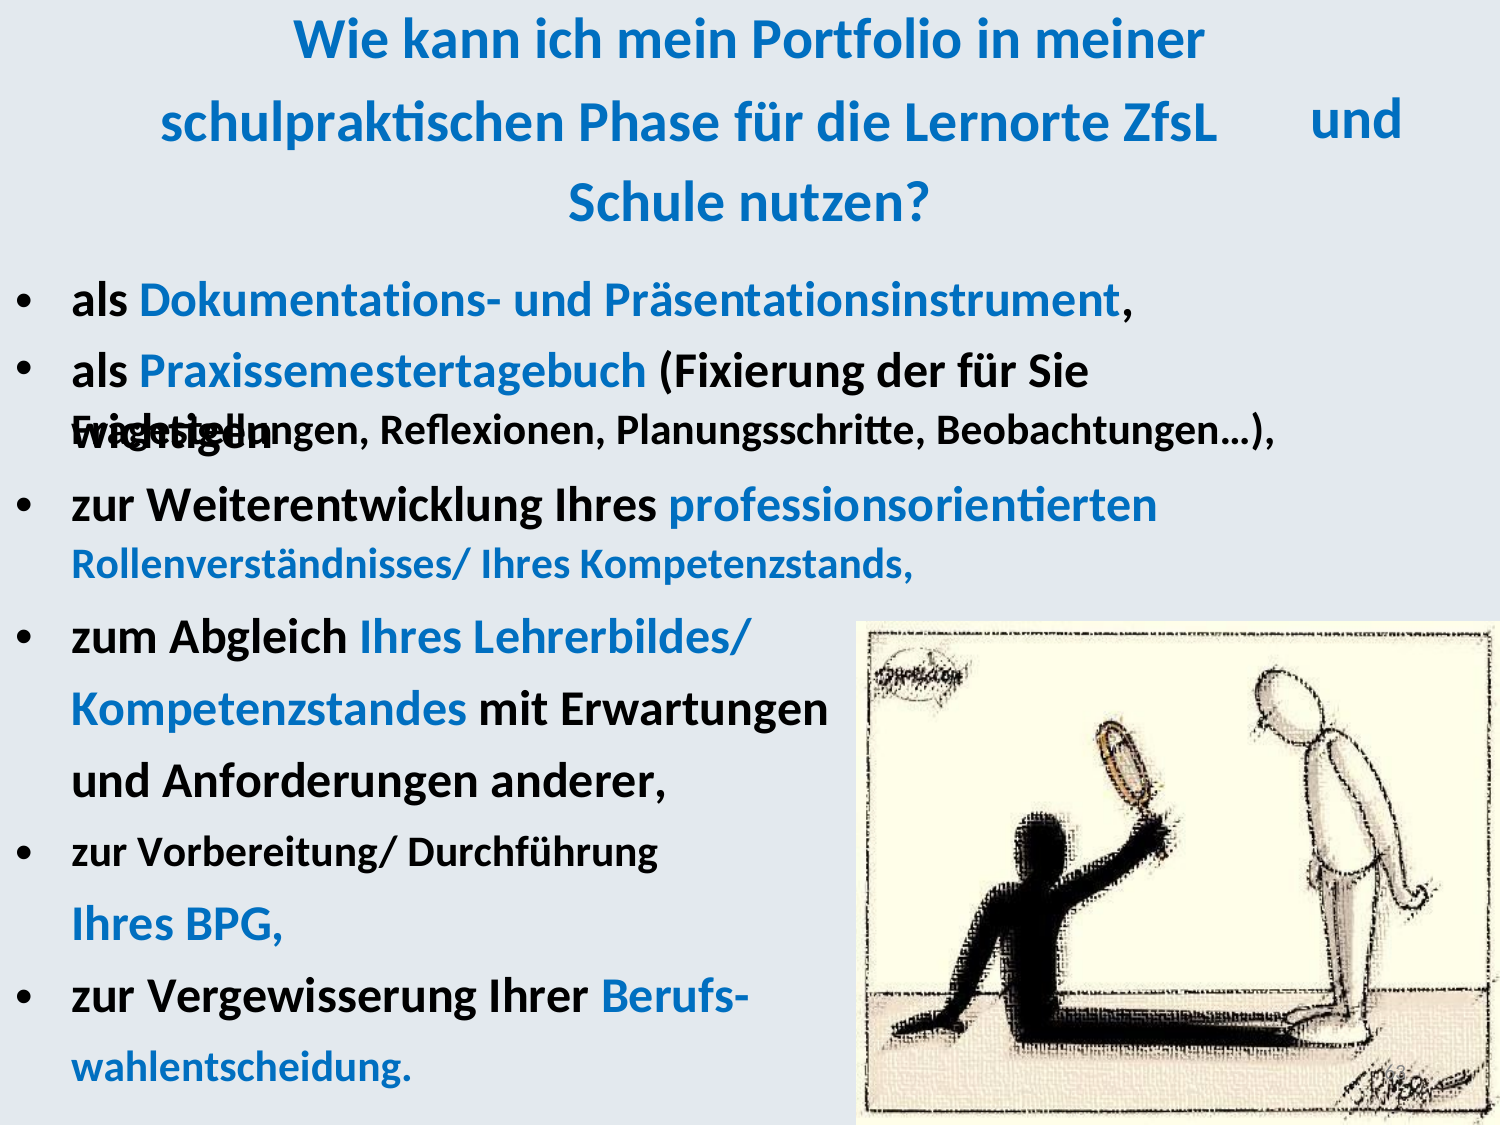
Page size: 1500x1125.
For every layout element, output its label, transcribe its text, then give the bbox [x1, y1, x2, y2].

text_box [856, 621, 1500, 1125]
text_box Wie kann ich mein Portfolio in meiner schulpraktischen Phase für die Lernorte ZfsL Schule nutzen? als Dokumentations- und Präsentationsinstrument, als Praxissemestertagebuch (Fixierung der für Sie wichtigen [69, 11, 1310, 404]
text_box • [12, 610, 42, 665]
text_box • • [12, 274, 42, 401]
text_box 63 [1382, 1060, 1416, 1090]
text_box und [1308, 91, 1431, 163]
text_box Fragestellungen, Reflexionen, Planungsschritte, Beobachtungen…), zur Weiterentwicklung Ihres professionsorientierten Rollenverständnisses/ Ihres Kompetenzstands, zum Abgleich Ihres Lehrerbildes/ Kompetenzstandes mit Erwartungen und Anforderungen anderer, zur Vorbereitung/ Durchführung Ihres BPG, zur Vergewisserung Ihrer Berufs- [57, 409, 1460, 1028]
text_box • [12, 970, 42, 1025]
text_box [0, 0, 1500, 1125]
text_box • [12, 478, 42, 533]
text_box • [12, 826, 42, 881]
text_box wahlentscheidung. [68, 1045, 473, 1100]
